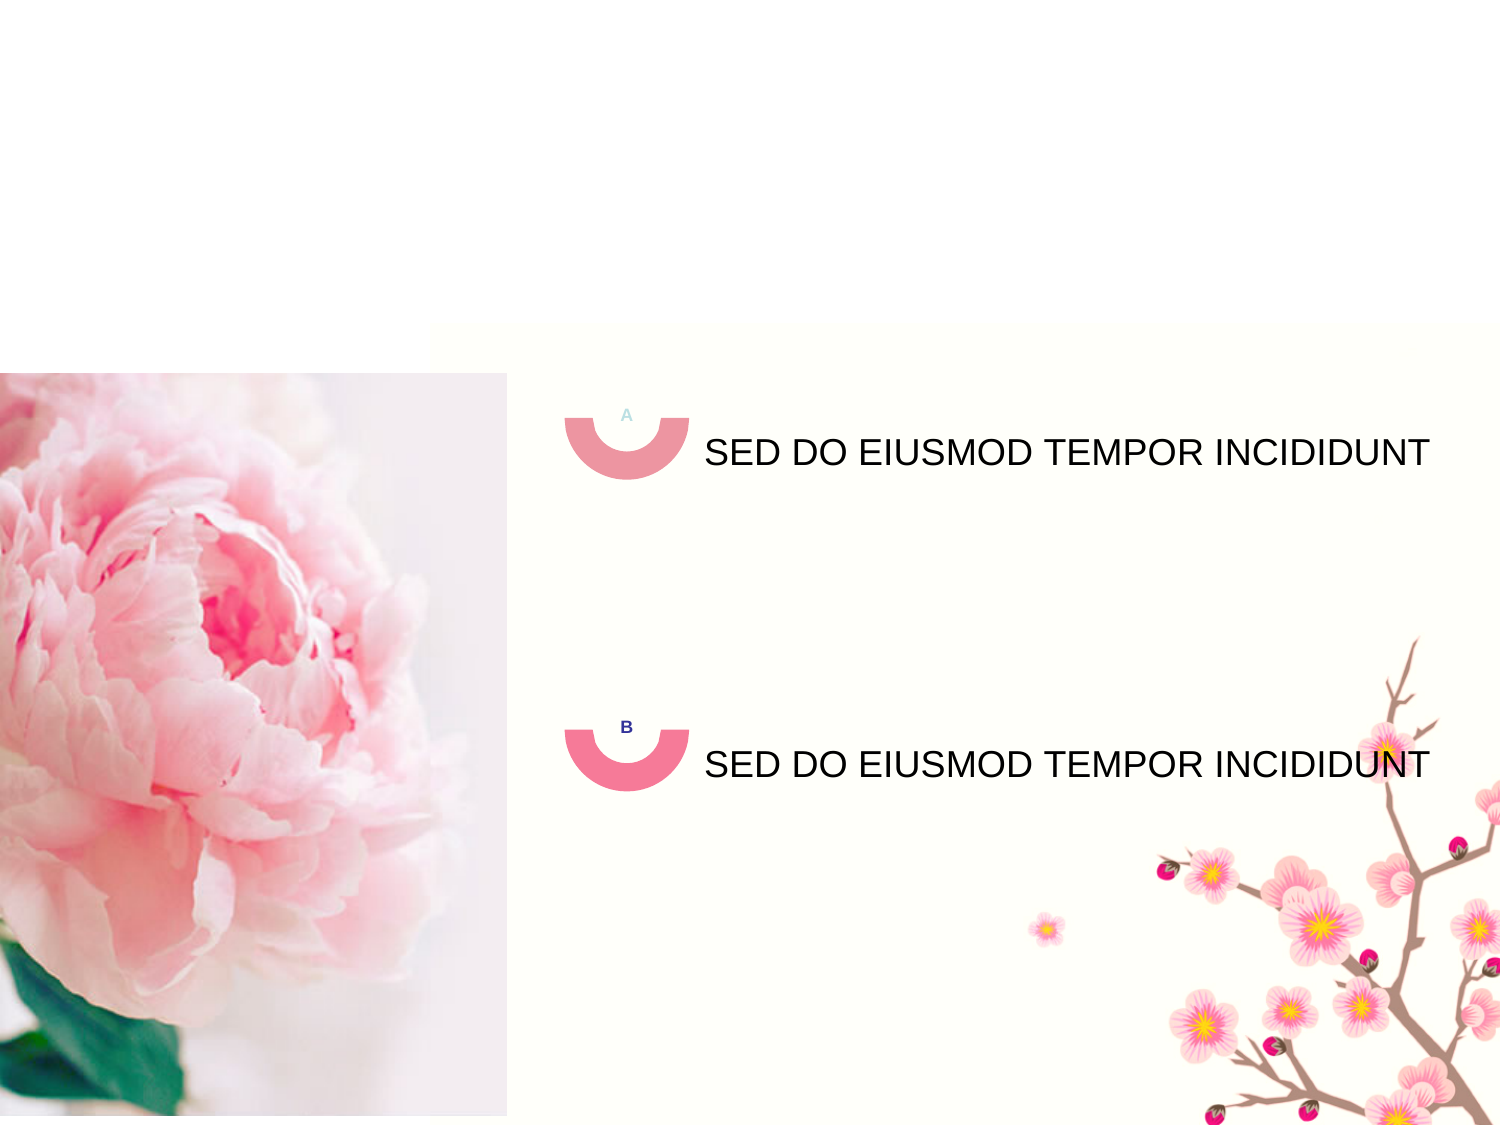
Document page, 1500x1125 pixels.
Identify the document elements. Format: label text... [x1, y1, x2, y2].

text_box A [564, 417, 689, 480]
text_box B [564, 729, 689, 792]
text_box SED DO EIUSMOD TEMPOR INCIDIDUNT [689, 416, 1456, 482]
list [0, 373, 507, 1117]
picture [430, 323, 1500, 1125]
text_box SED DO EIUSMOD TEMPOR INCIDIDUNT [689, 728, 1456, 793]
